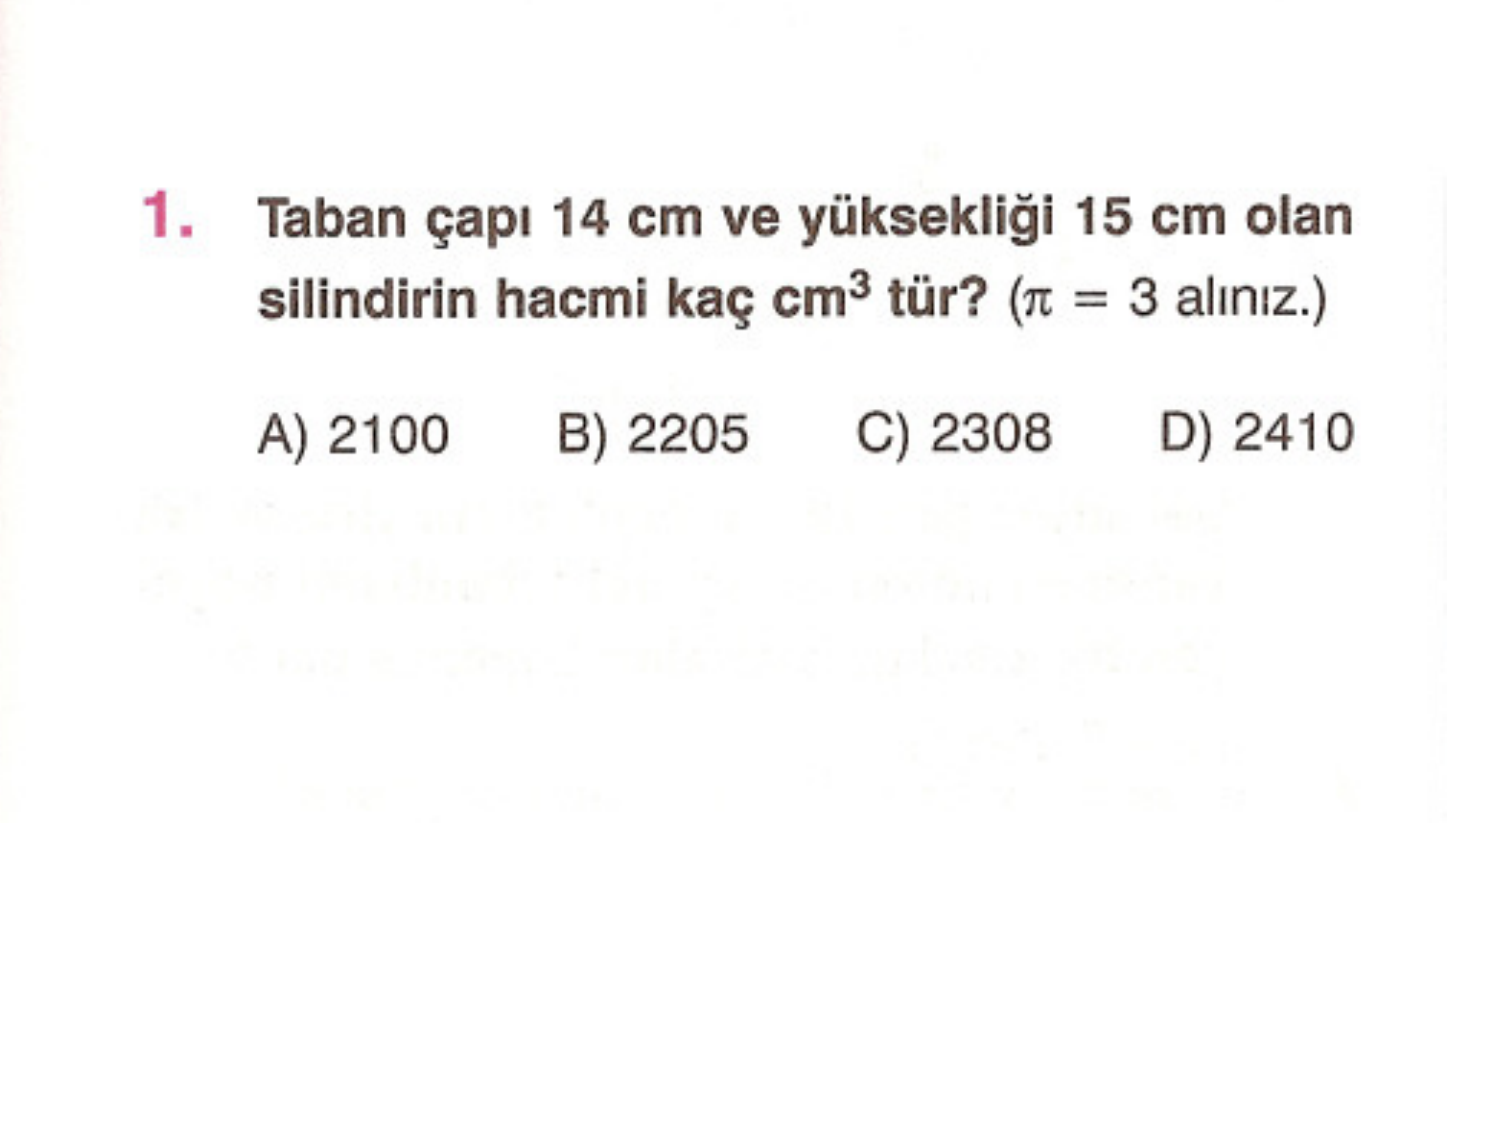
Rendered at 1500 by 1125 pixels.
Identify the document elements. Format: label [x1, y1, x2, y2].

picture [0, 0, 1447, 823]
